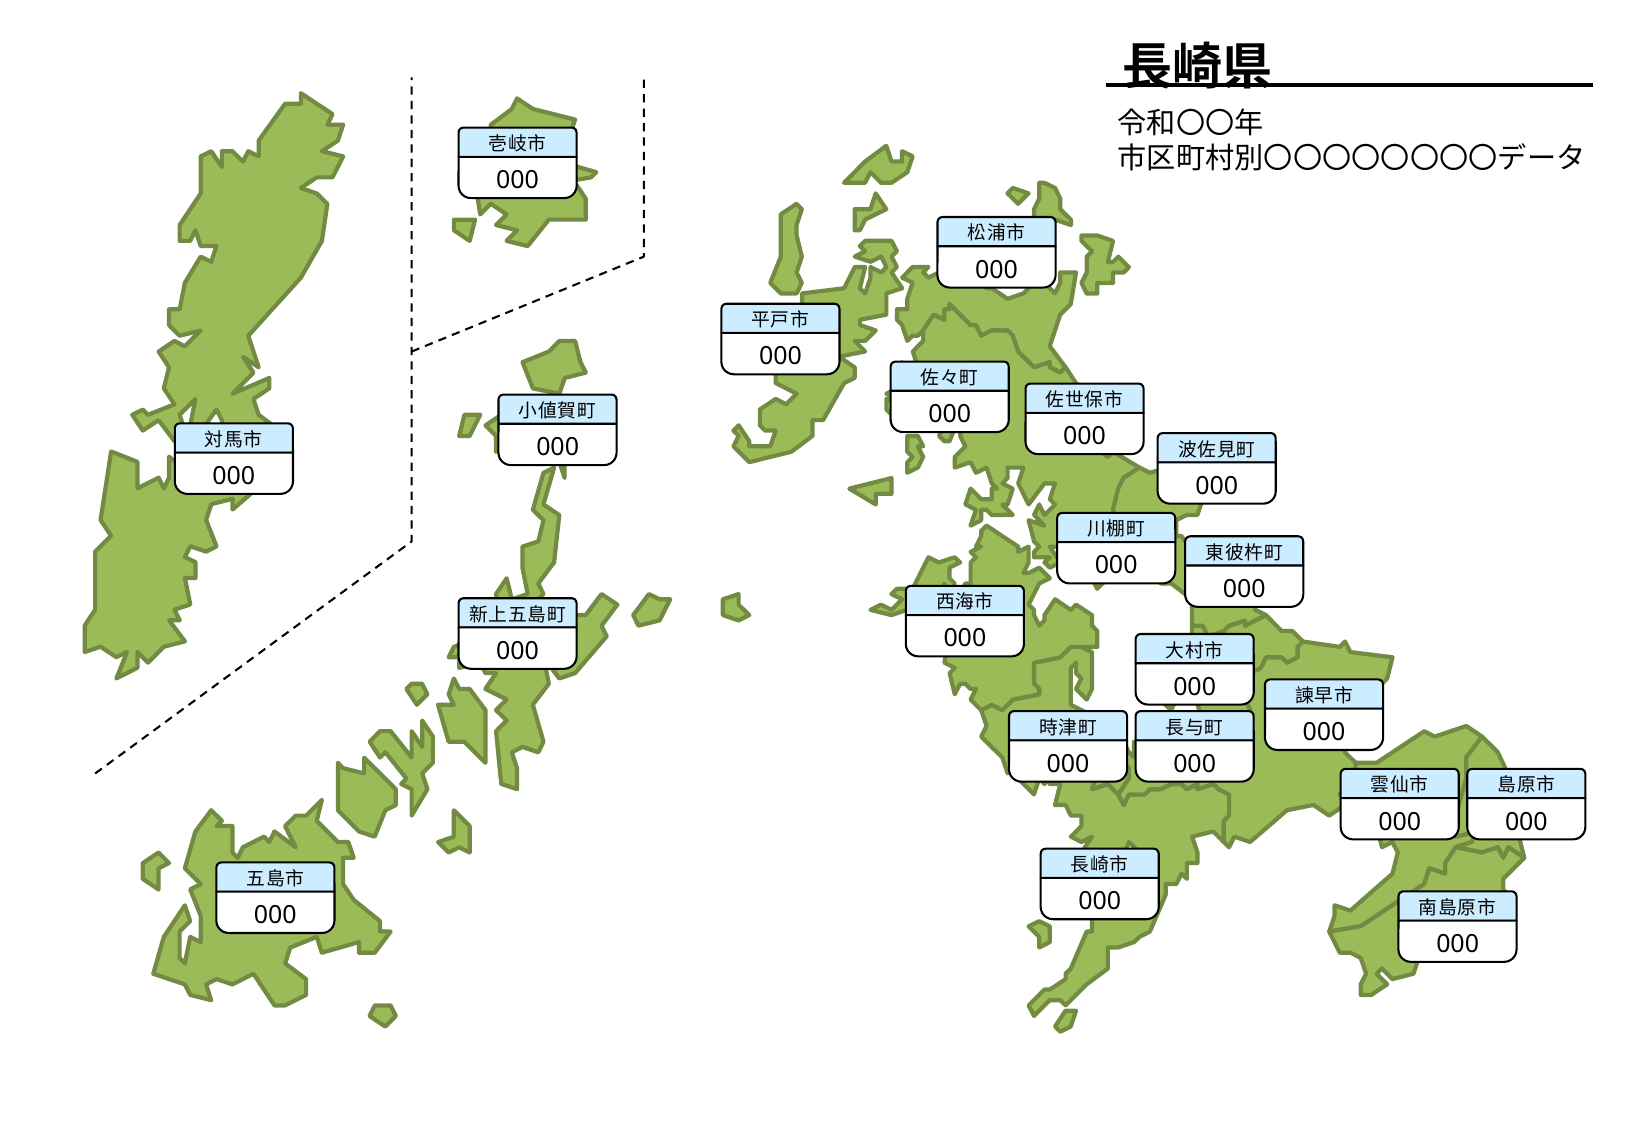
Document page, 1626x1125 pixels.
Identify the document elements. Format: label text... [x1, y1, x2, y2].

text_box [174, 423, 294, 495]
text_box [1184, 536, 1304, 608]
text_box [1135, 710, 1254, 782]
text_box 長崎県 [1107, 27, 1288, 75]
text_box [1157, 432, 1276, 504]
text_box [498, 394, 617, 466]
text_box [905, 585, 1025, 657]
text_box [458, 598, 577, 670]
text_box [84, 77, 1530, 1032]
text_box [216, 862, 335, 934]
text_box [890, 361, 1009, 433]
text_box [1264, 679, 1384, 751]
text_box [721, 303, 840, 375]
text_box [1467, 768, 1586, 840]
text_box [1398, 891, 1517, 963]
text_box 令和〇〇年 市区町村別〇〇〇〇〇〇〇〇データ [1534, 96, 1601, 182]
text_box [1340, 768, 1459, 840]
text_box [1025, 383, 1144, 455]
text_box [1008, 710, 1128, 782]
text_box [1040, 848, 1159, 920]
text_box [1056, 512, 1176, 584]
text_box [1135, 633, 1254, 705]
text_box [458, 127, 577, 199]
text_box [937, 216, 1056, 288]
